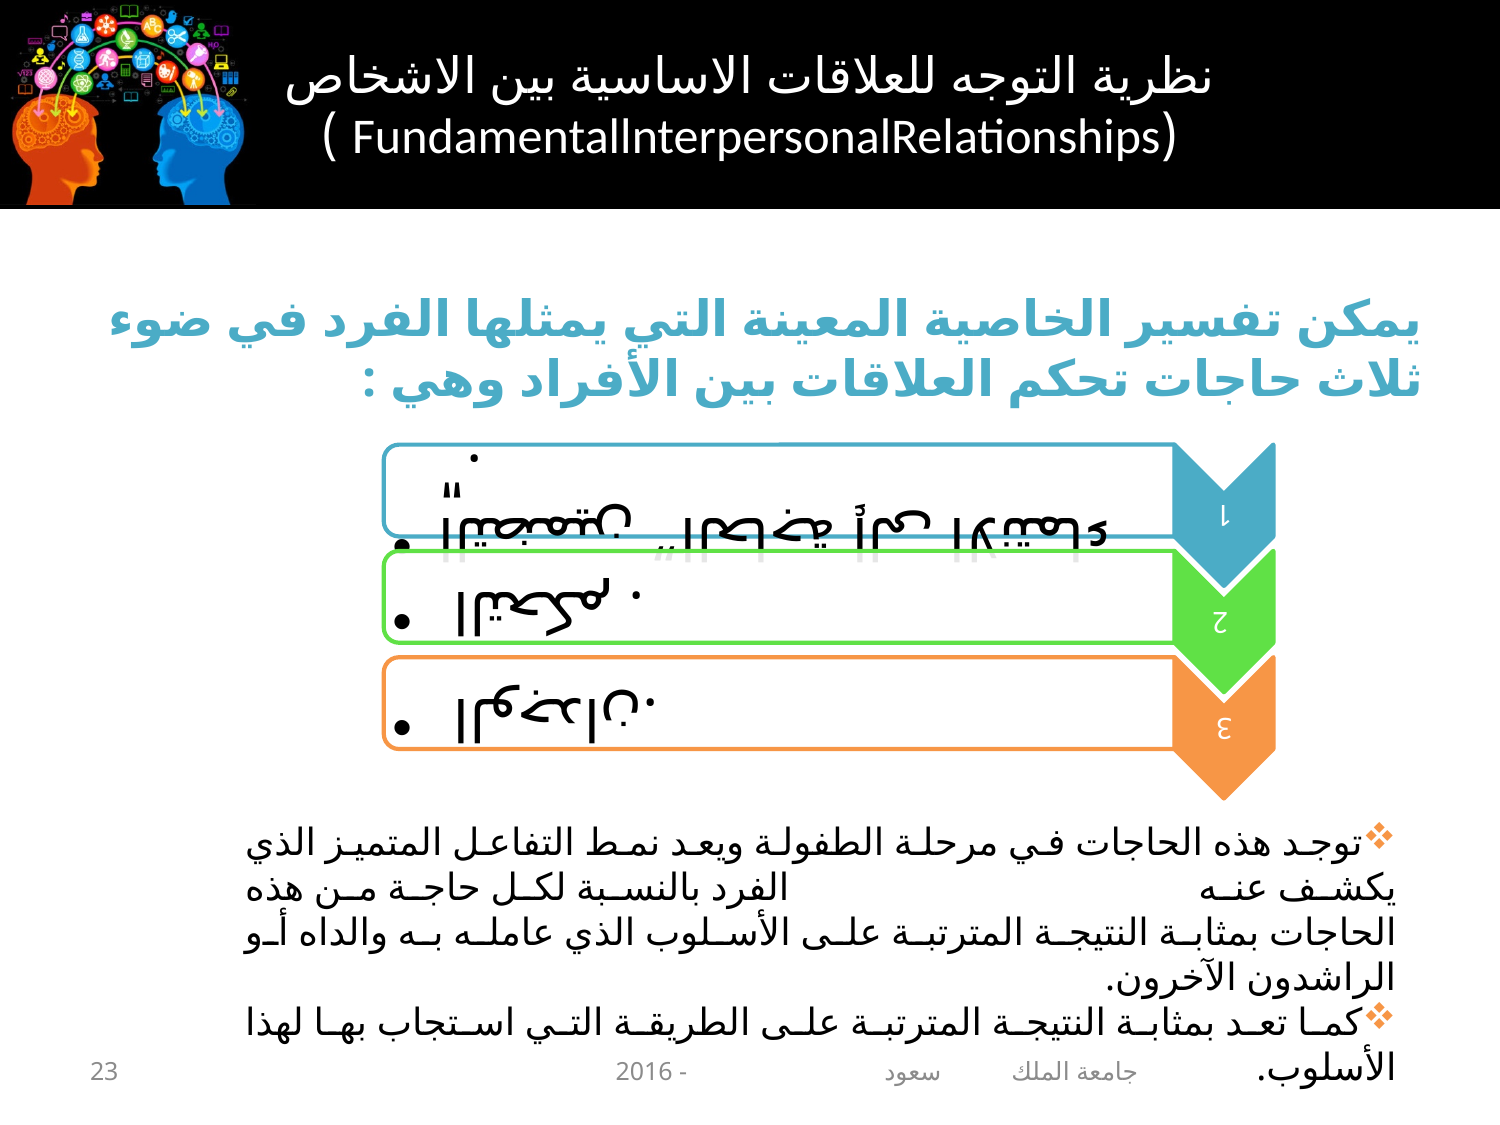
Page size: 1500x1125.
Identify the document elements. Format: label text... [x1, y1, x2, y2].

text_box يمكن تفسير الخاصية المعينة التي يمثلها الفرد في ضوء ثلاث حاجات تحكم العلاقات بين الأفراد وهي : [88, 278, 1439, 409]
text_box توجد هذه الحاجات في مرحلة الطفولة ويعد نمط التفاعل المتميز الذي يكشف عنه الفرد بالنسبة لكل حاجة من هذه الحاجات بمثابة النتيجة المترتبة على الأسلوب الذي عامله به والداه أو الراشدون الآخرون. كما تعد بمثابة النتيجة المترتبة على الطريقة التي استجاب بها لهذا الأسلوب. [230, 810, 1412, 1125]
text_box نظرية التوجه للعلاقات الاساسية بين الاشخاص (FundamentallnterpersonalRelationships ) [257, 0, 1500, 209]
picture [0, 0, 256, 205]
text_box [383, 444, 1274, 799]
slide_number 23 [75, 1042, 230, 1103]
